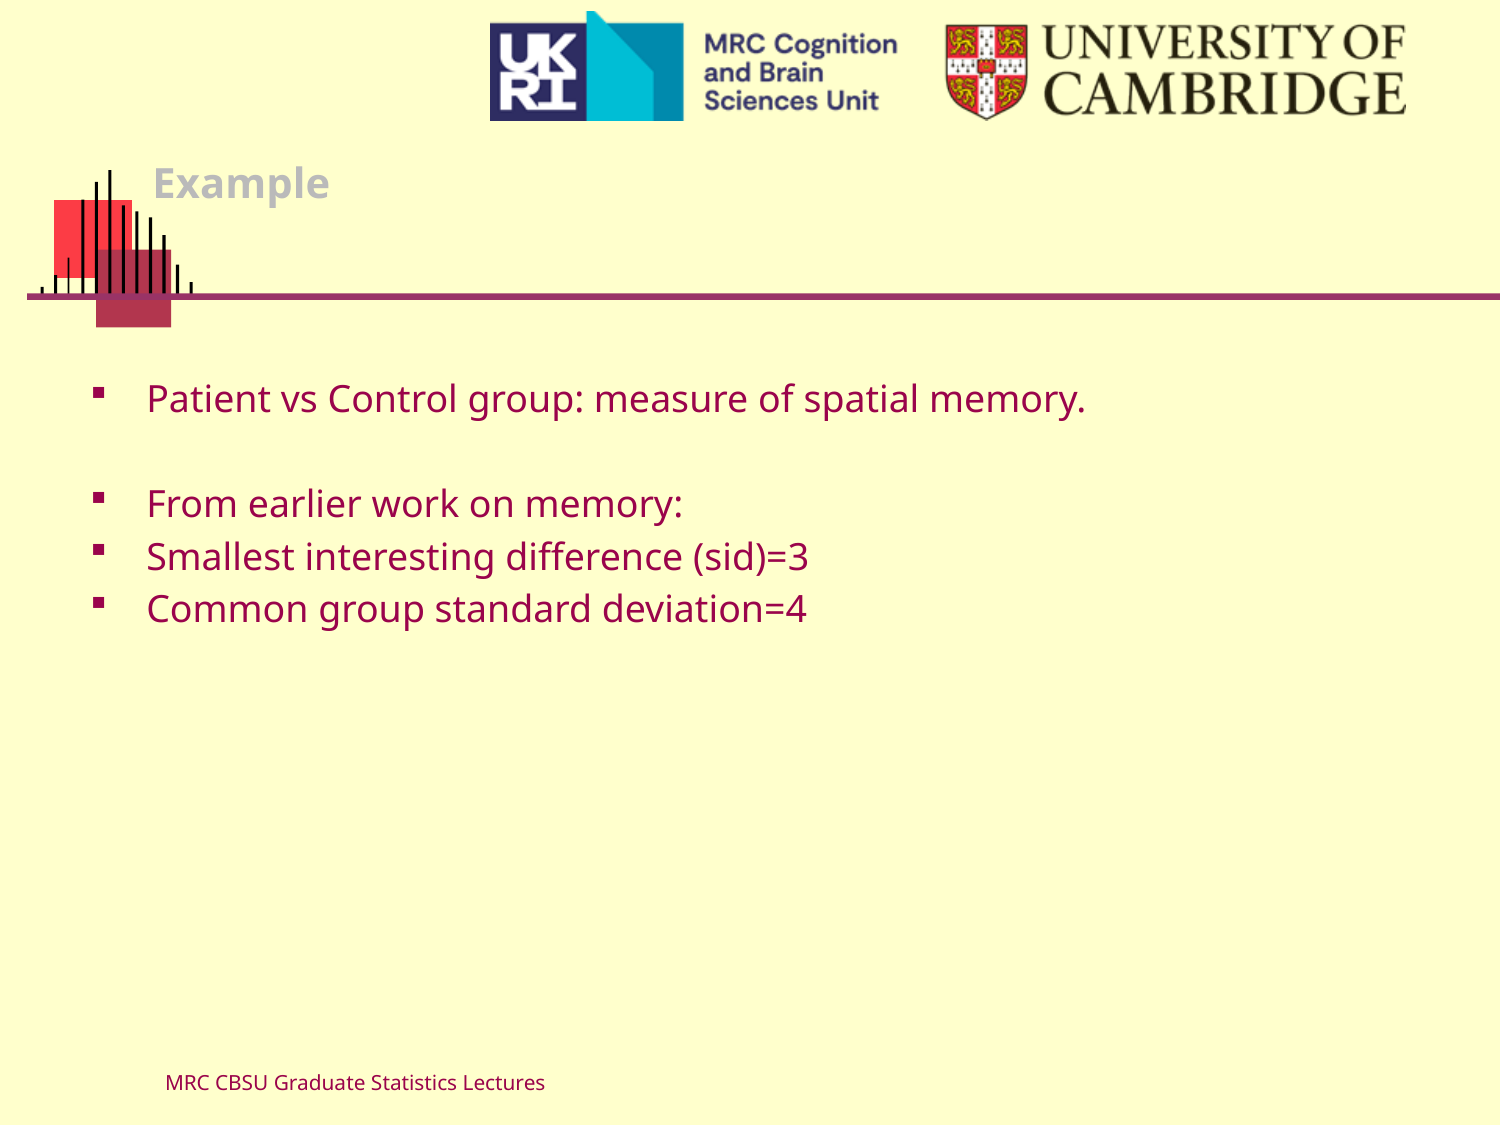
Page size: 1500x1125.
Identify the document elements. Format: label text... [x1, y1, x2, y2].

picture [490, 11, 1406, 121]
list Patient vs Control group: measure of spatial memory. From earlier work on memory: Smallest interesting difference (sid)=3 Common group standard deviation=4 [75, 262, 1425, 1038]
title Example [137, 137, 988, 233]
footer MRC CBSU Graduate Statistics Lectures [149, 1062, 988, 1101]
